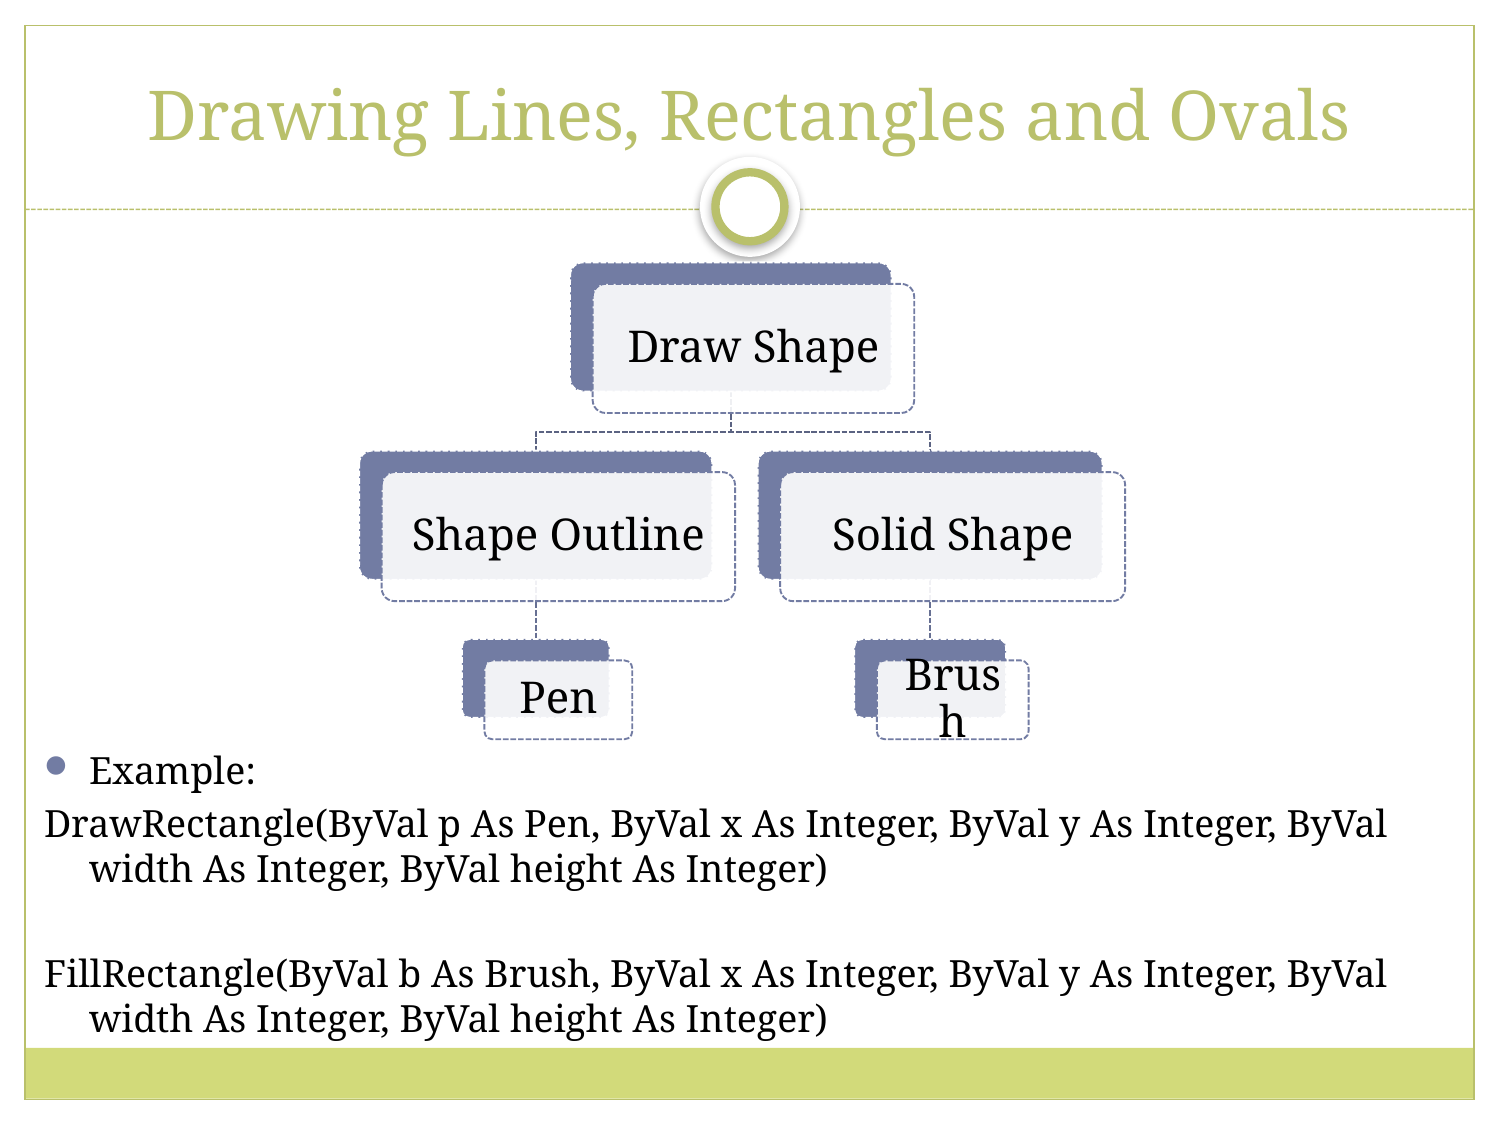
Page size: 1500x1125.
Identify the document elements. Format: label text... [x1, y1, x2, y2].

list Example: DrawRectangle(ByVal p As Pen, ByVal x As Integer, ByVal y As Integer, ByVal width As Integer, ByVal height As Integer) FillRectangle(ByVal b As Brush, ByVal x As Integer, ByVal y As Integer, ByVal width As Integer, ByVal height As Integer) [29, 739, 1425, 1071]
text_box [296, 261, 1188, 740]
title Drawing Lines, Rectangles and Ovals [49, 37, 1450, 162]
